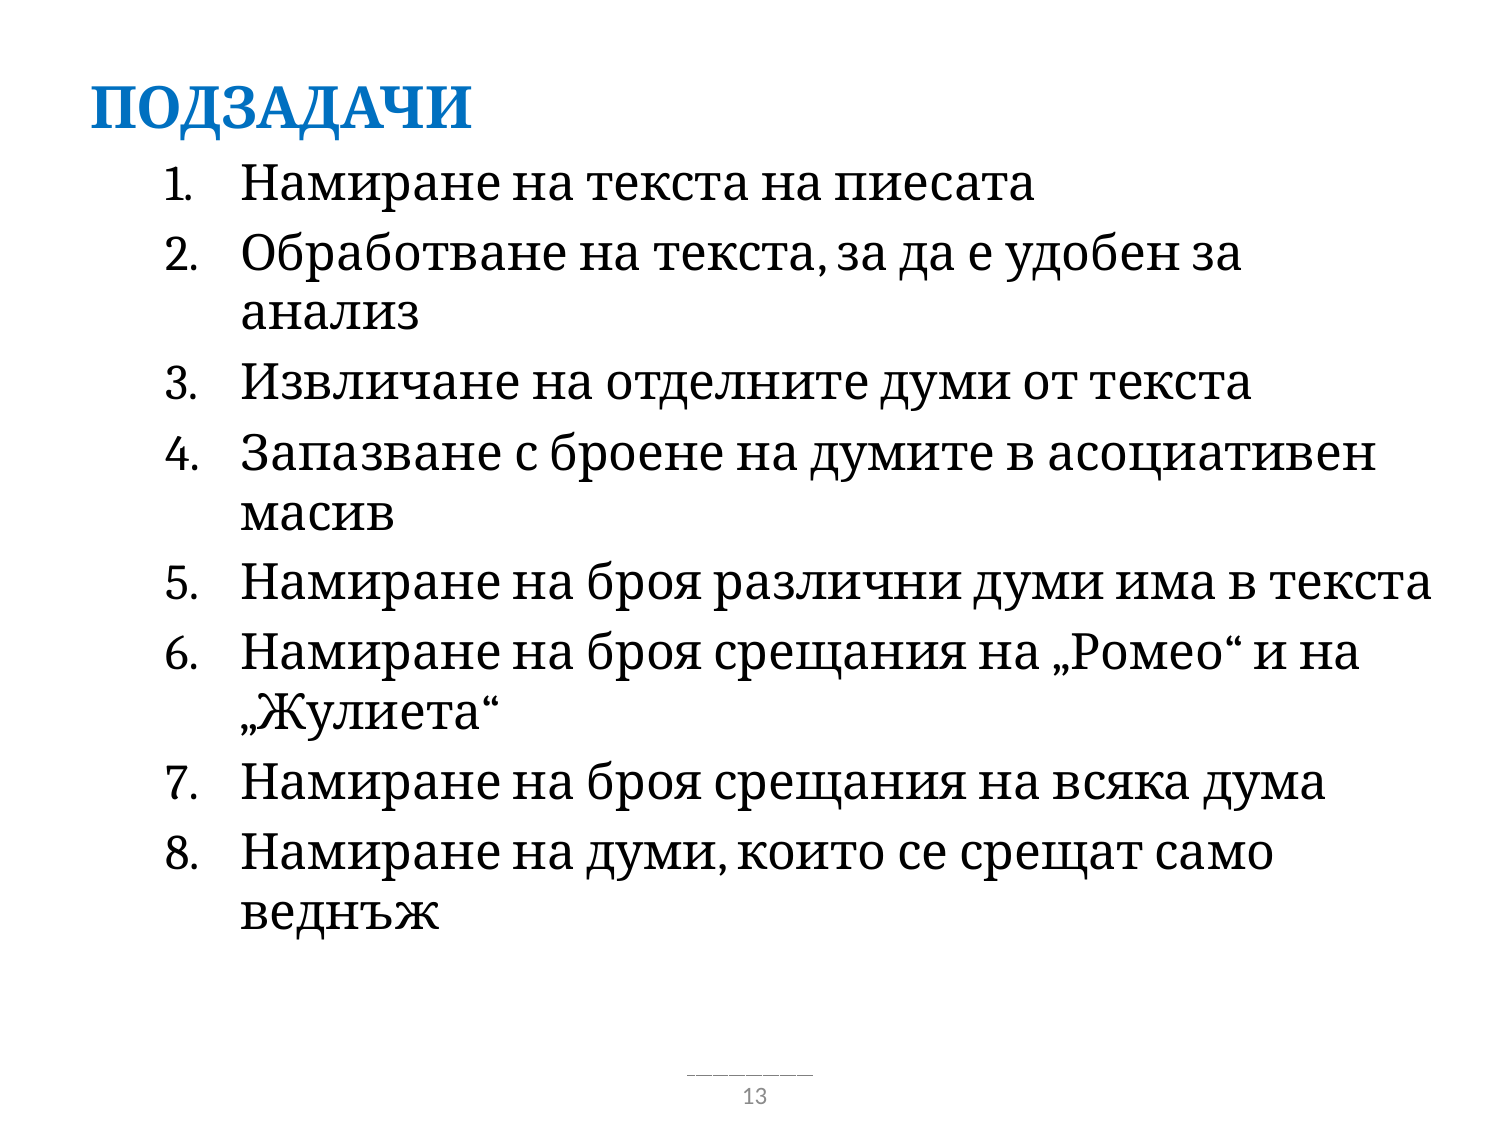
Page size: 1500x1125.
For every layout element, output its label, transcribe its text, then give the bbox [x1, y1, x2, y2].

slide_number 13 [579, 1065, 930, 1125]
list Подзадачи Намиране на текста на пиесата Обработване на текста, за да е удобен за анализ Извличане на отделните думи от текста Запазване с броене на думите в асоциативен масив Намиране на броя различни думи има в текста Намиране на броя срещания на „Ромео“ и на „Жулиета“ Намиране на броя срещания на всяка дума Намиране на думи, които се срещат само веднъж [75, 62, 1450, 1063]
